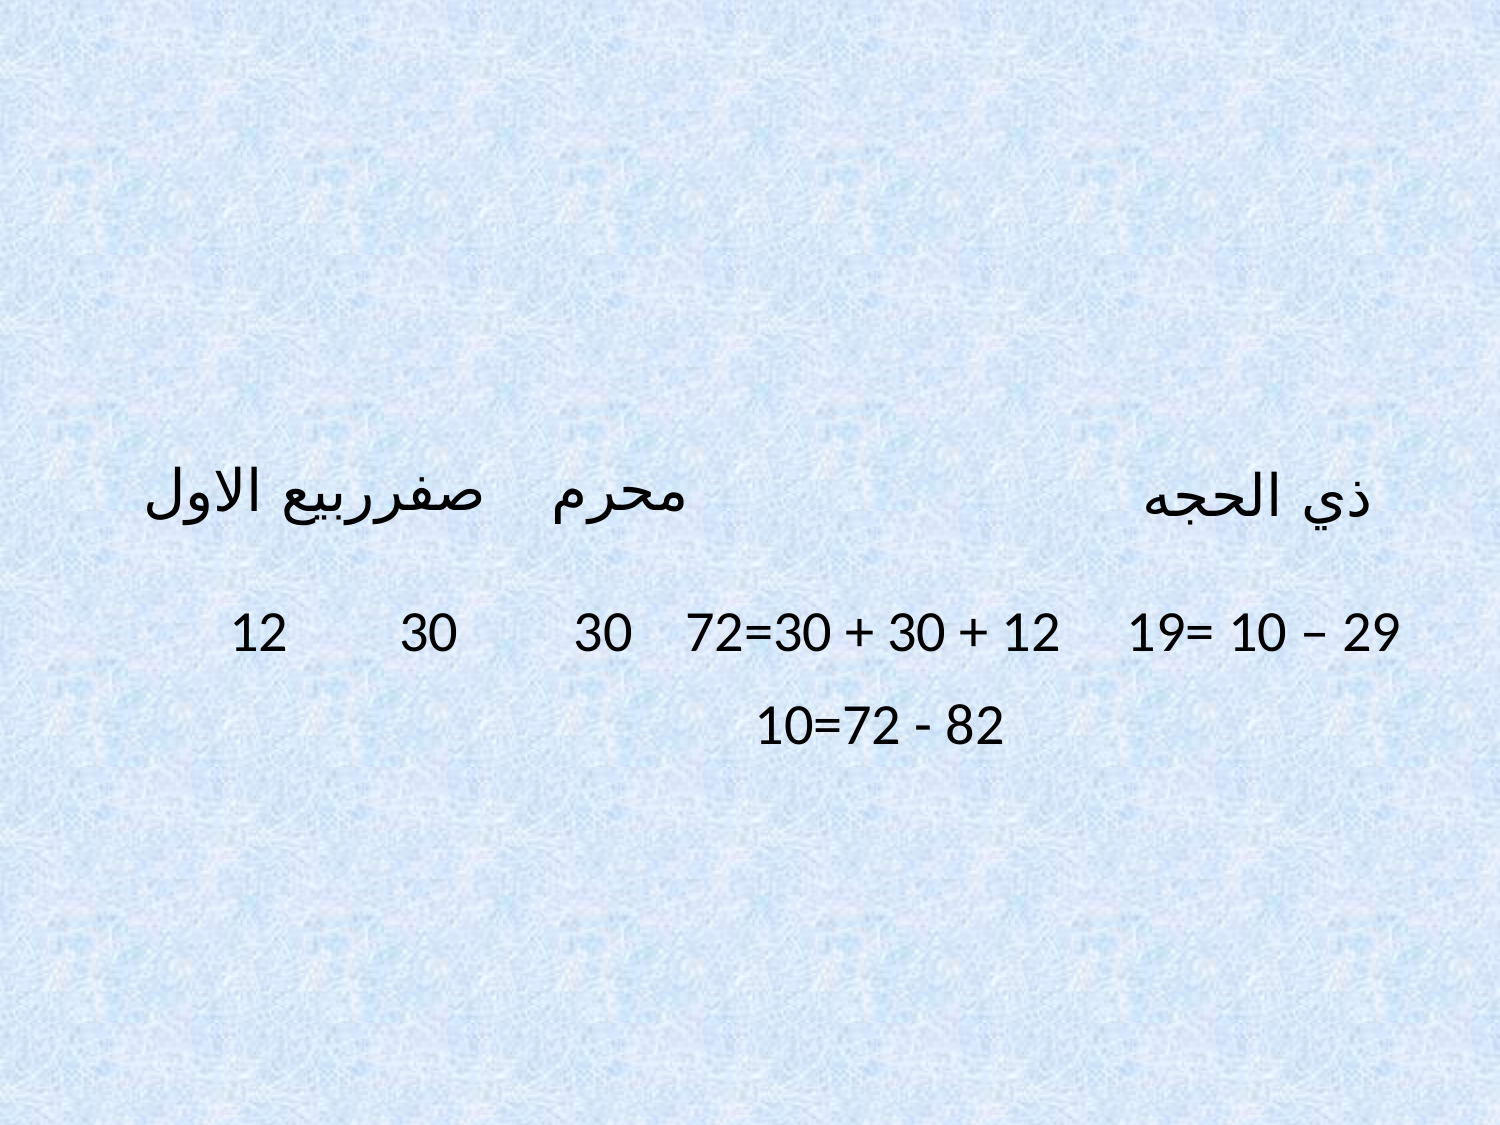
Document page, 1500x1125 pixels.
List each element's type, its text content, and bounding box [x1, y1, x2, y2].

title ربيع الاول [123, 420, 395, 556]
text_box 10=72 - 82 [739, 678, 1020, 764]
picture [0, 0, 1500, 1125]
text_box صفر [360, 444, 501, 530]
text_box 72=30 + 30 + 12 [670, 586, 1085, 671]
text_box 12 [214, 586, 304, 671]
text_box 19= 10 – 29 [1085, 586, 1430, 671]
text_box 30 [559, 586, 648, 671]
text_box ذي الحجه [1127, 450, 1388, 535]
text_box محرم [537, 444, 704, 530]
text_box 30 [384, 586, 474, 671]
